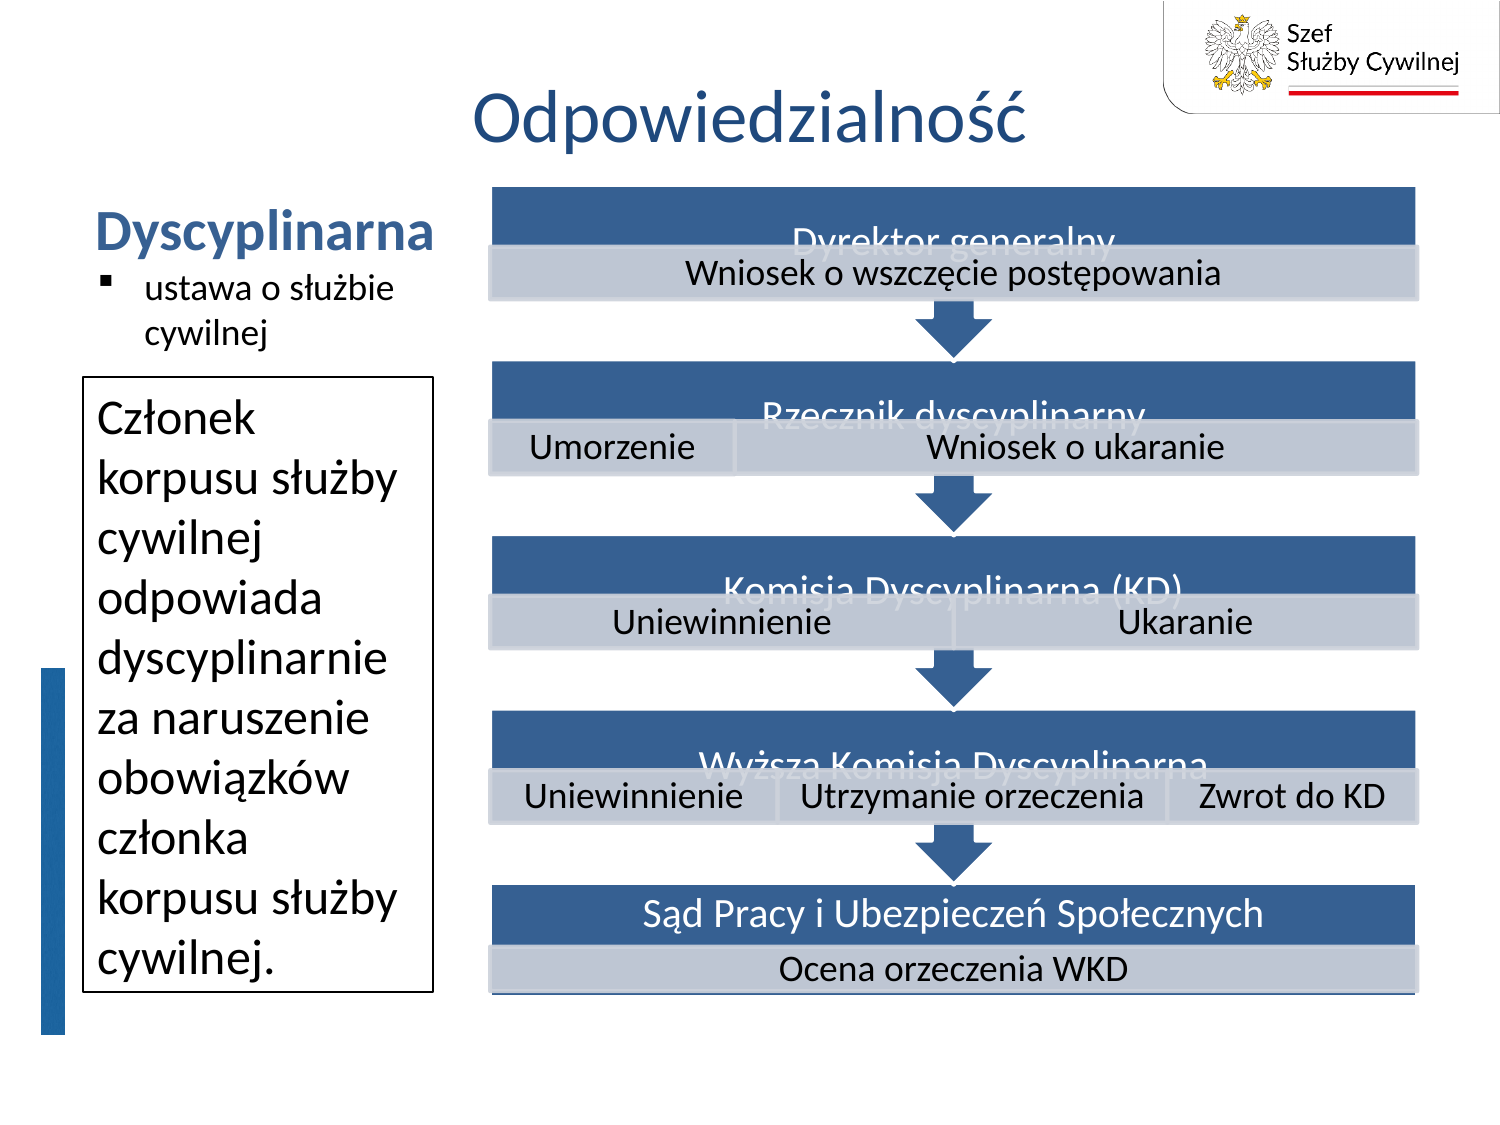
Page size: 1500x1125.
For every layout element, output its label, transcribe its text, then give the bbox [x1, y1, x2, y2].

title Odpowiedzialność [100, 60, 1400, 185]
picture [41, 668, 65, 1035]
text_box Dyscyplinarna [58, 184, 473, 281]
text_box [489, 184, 1418, 999]
text_box ustawa o służbie cywilnej [82, 281, 433, 361]
text_box Członek korpusu służby cywilnej odpowiada dyscyplinarnie za naruszenie obowiązków członka korpusu służby cywilnej. [82, 376, 433, 992]
picture [1163, 0, 1500, 114]
